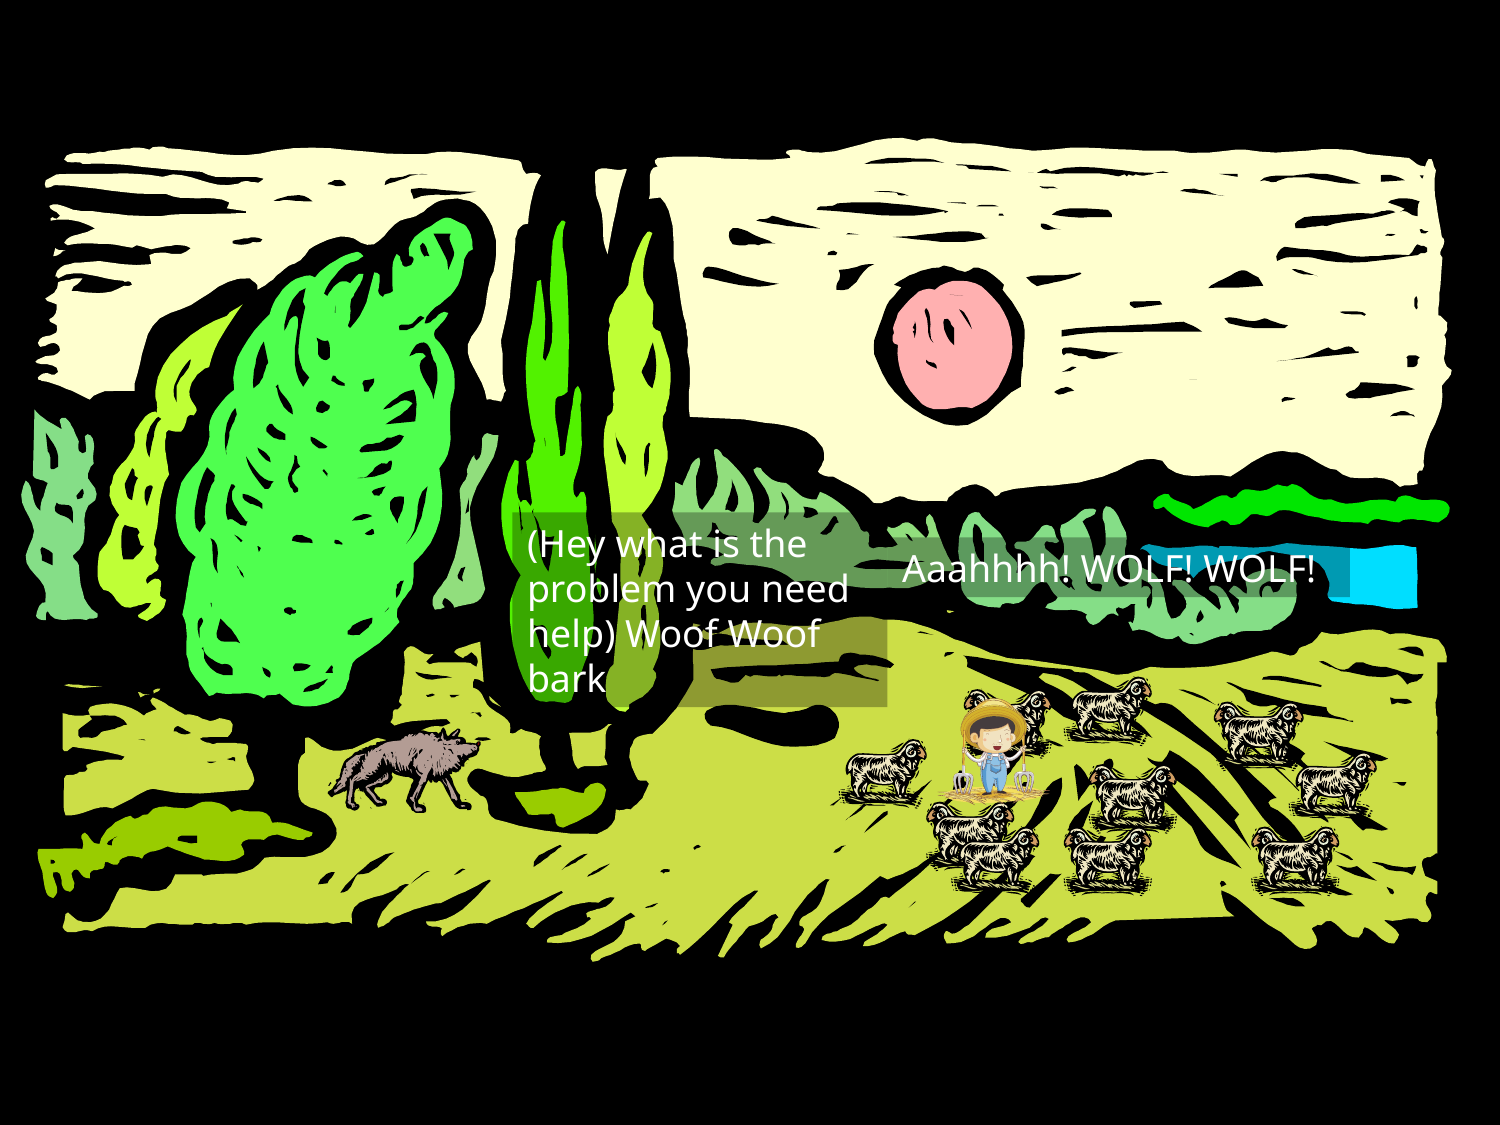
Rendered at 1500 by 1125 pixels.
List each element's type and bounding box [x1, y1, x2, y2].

picture [3, 87, 1500, 976]
